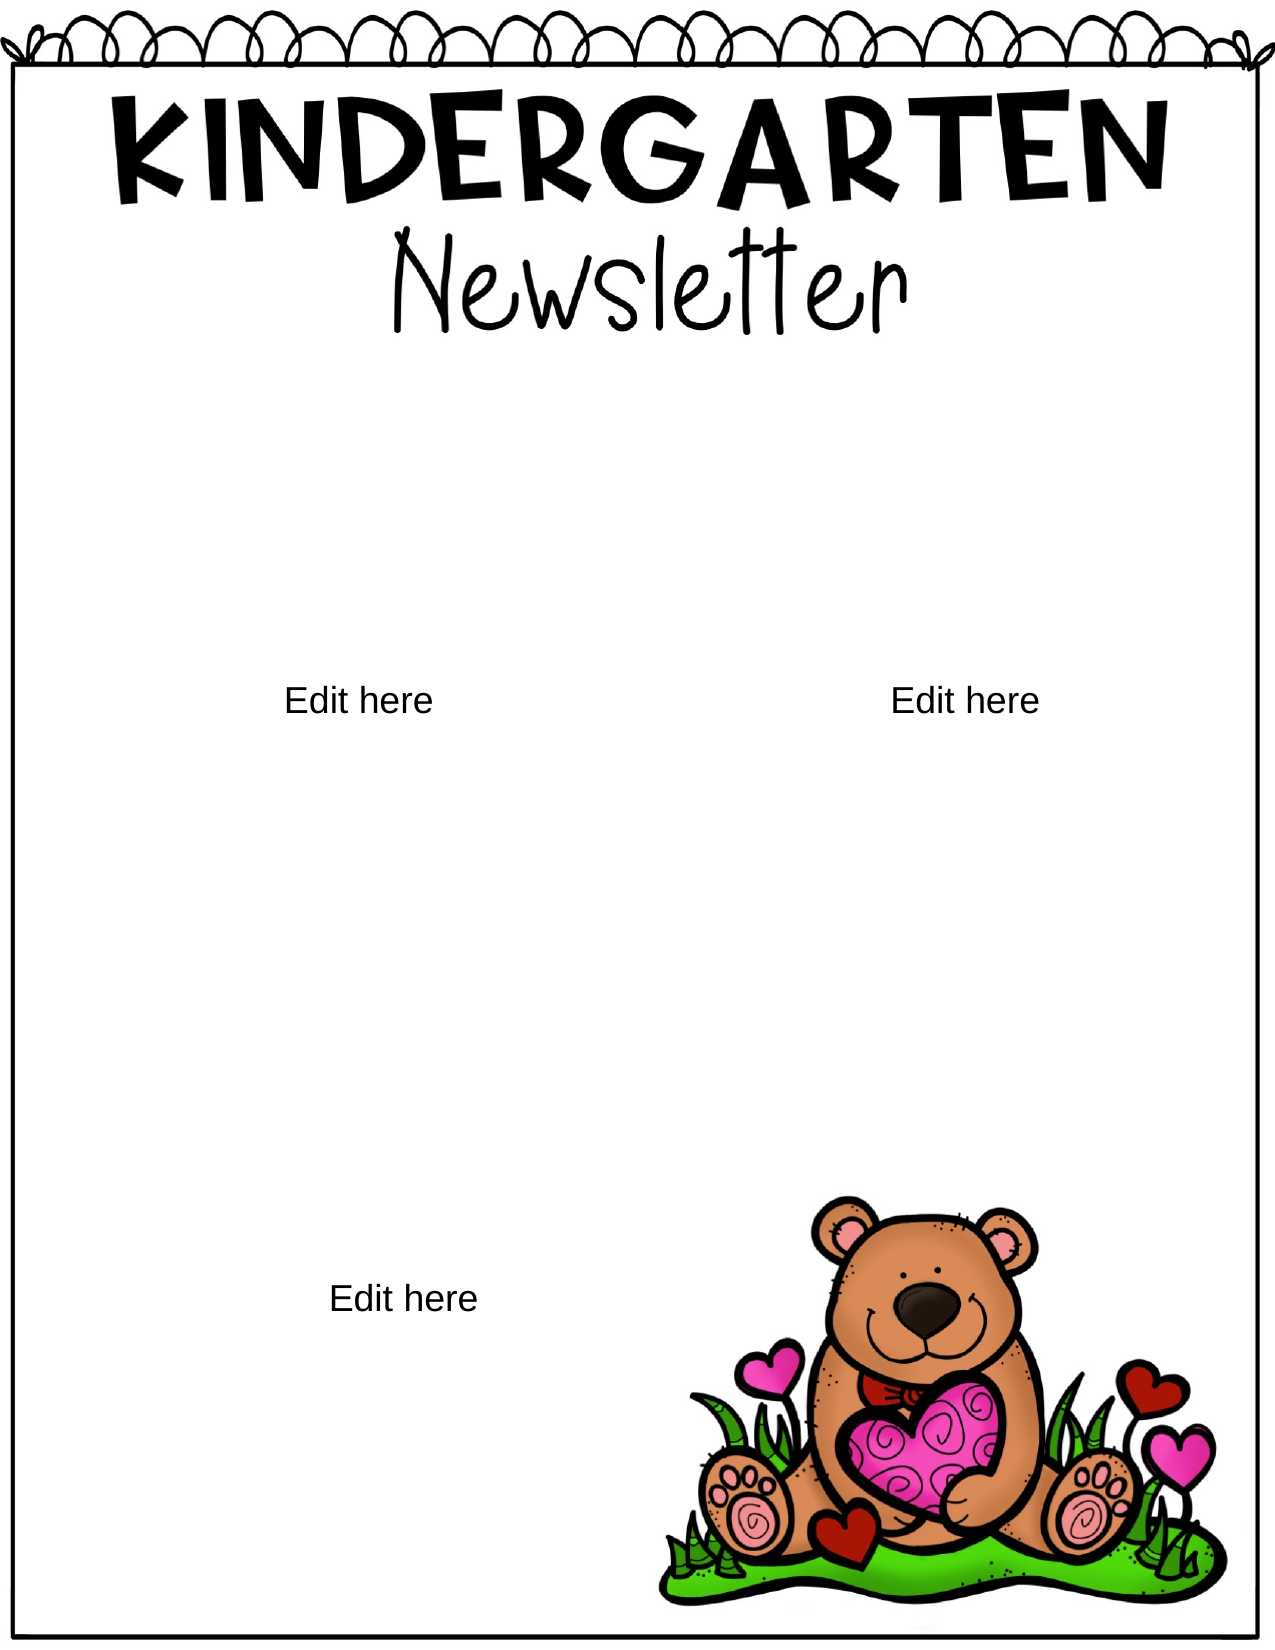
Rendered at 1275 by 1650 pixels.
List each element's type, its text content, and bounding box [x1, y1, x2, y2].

text_box Edit here [76, 1086, 731, 1507]
text_box Edit here [76, 488, 642, 908]
picture [0, 0, 1275, 1650]
text_box Edit here [730, 488, 1200, 908]
